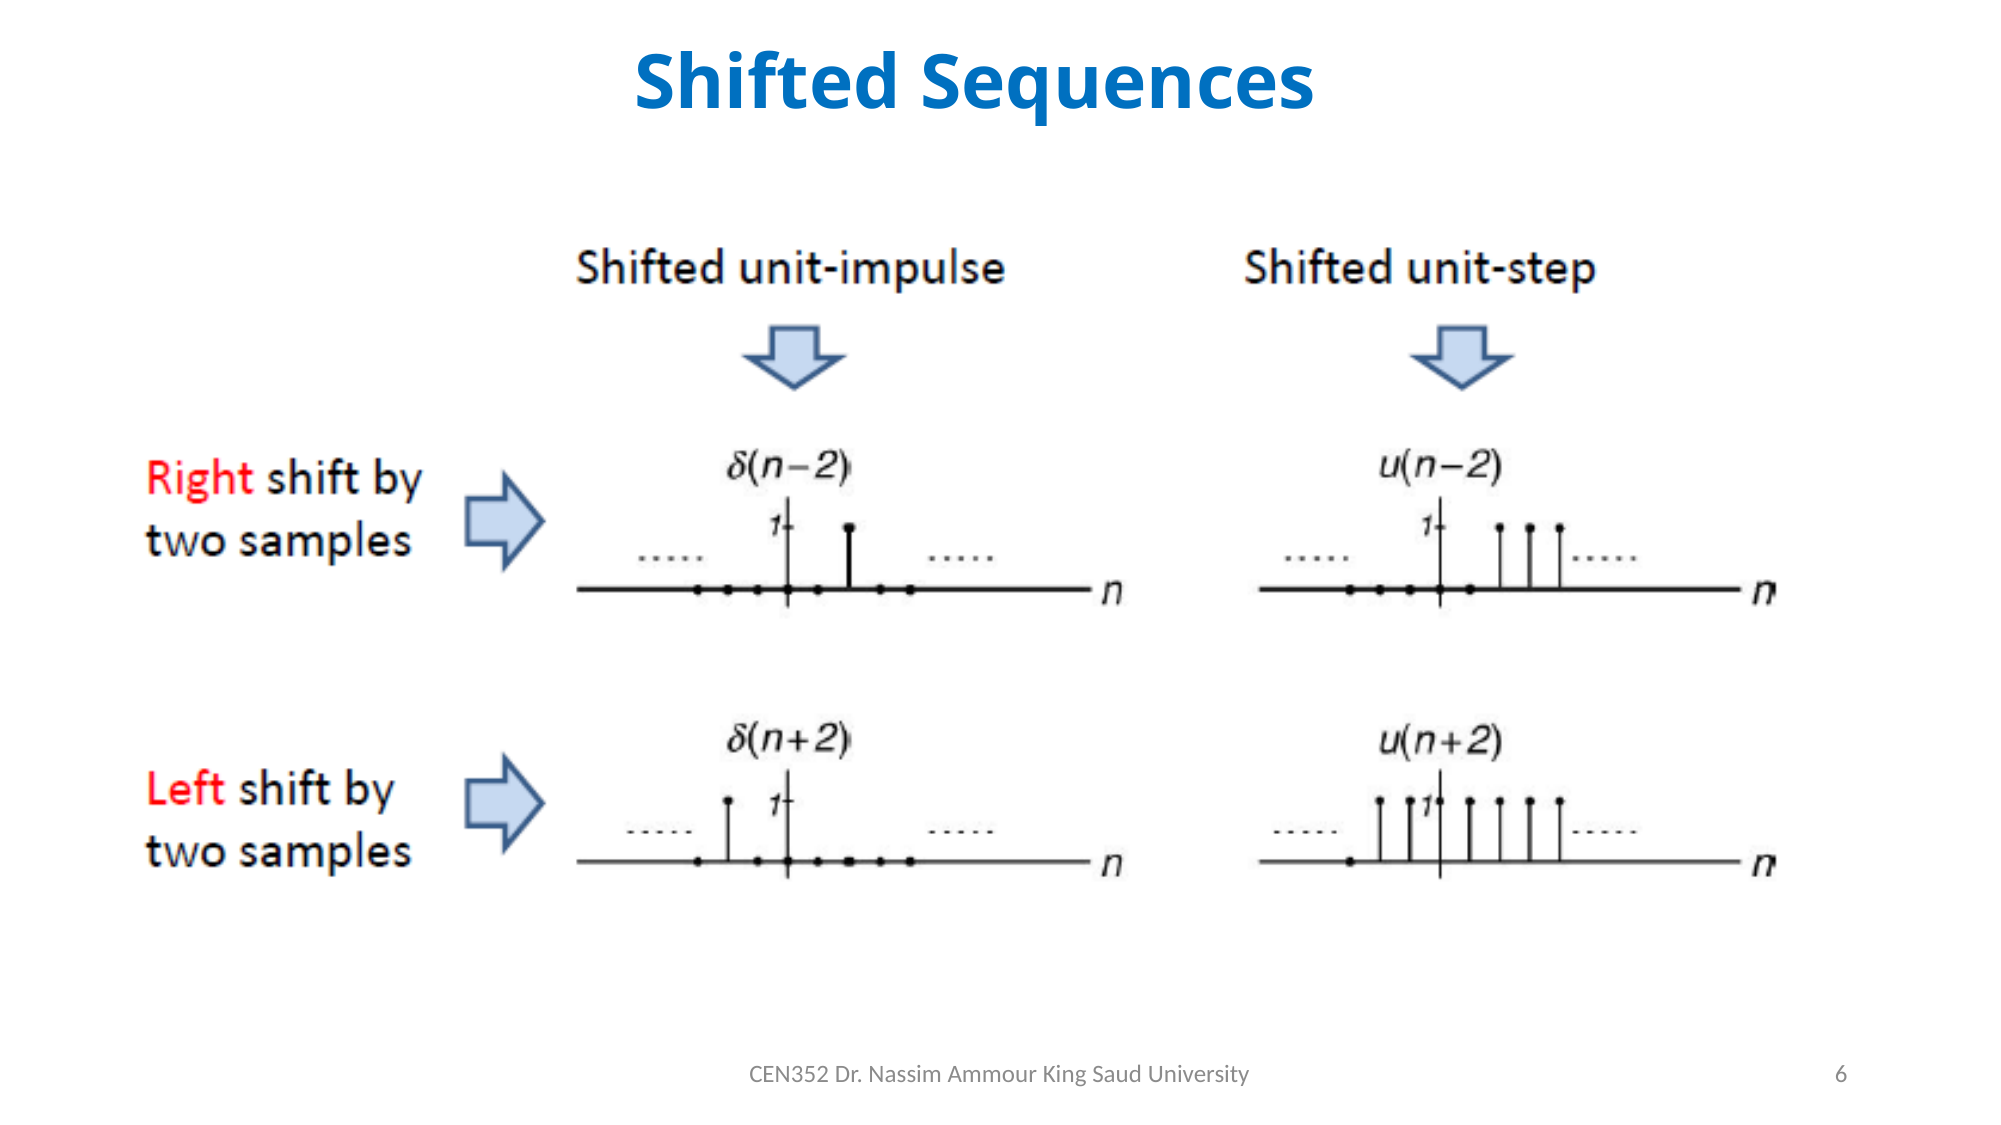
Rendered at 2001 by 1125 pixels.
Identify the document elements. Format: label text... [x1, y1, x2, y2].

footer CEN352 Dr. Nassim Ammour King Saud University [662, 1042, 1338, 1103]
slide_number 6 [1412, 1042, 1863, 1103]
text_box Shifted Sequences [619, 25, 1332, 131]
picture [102, 203, 1810, 889]
